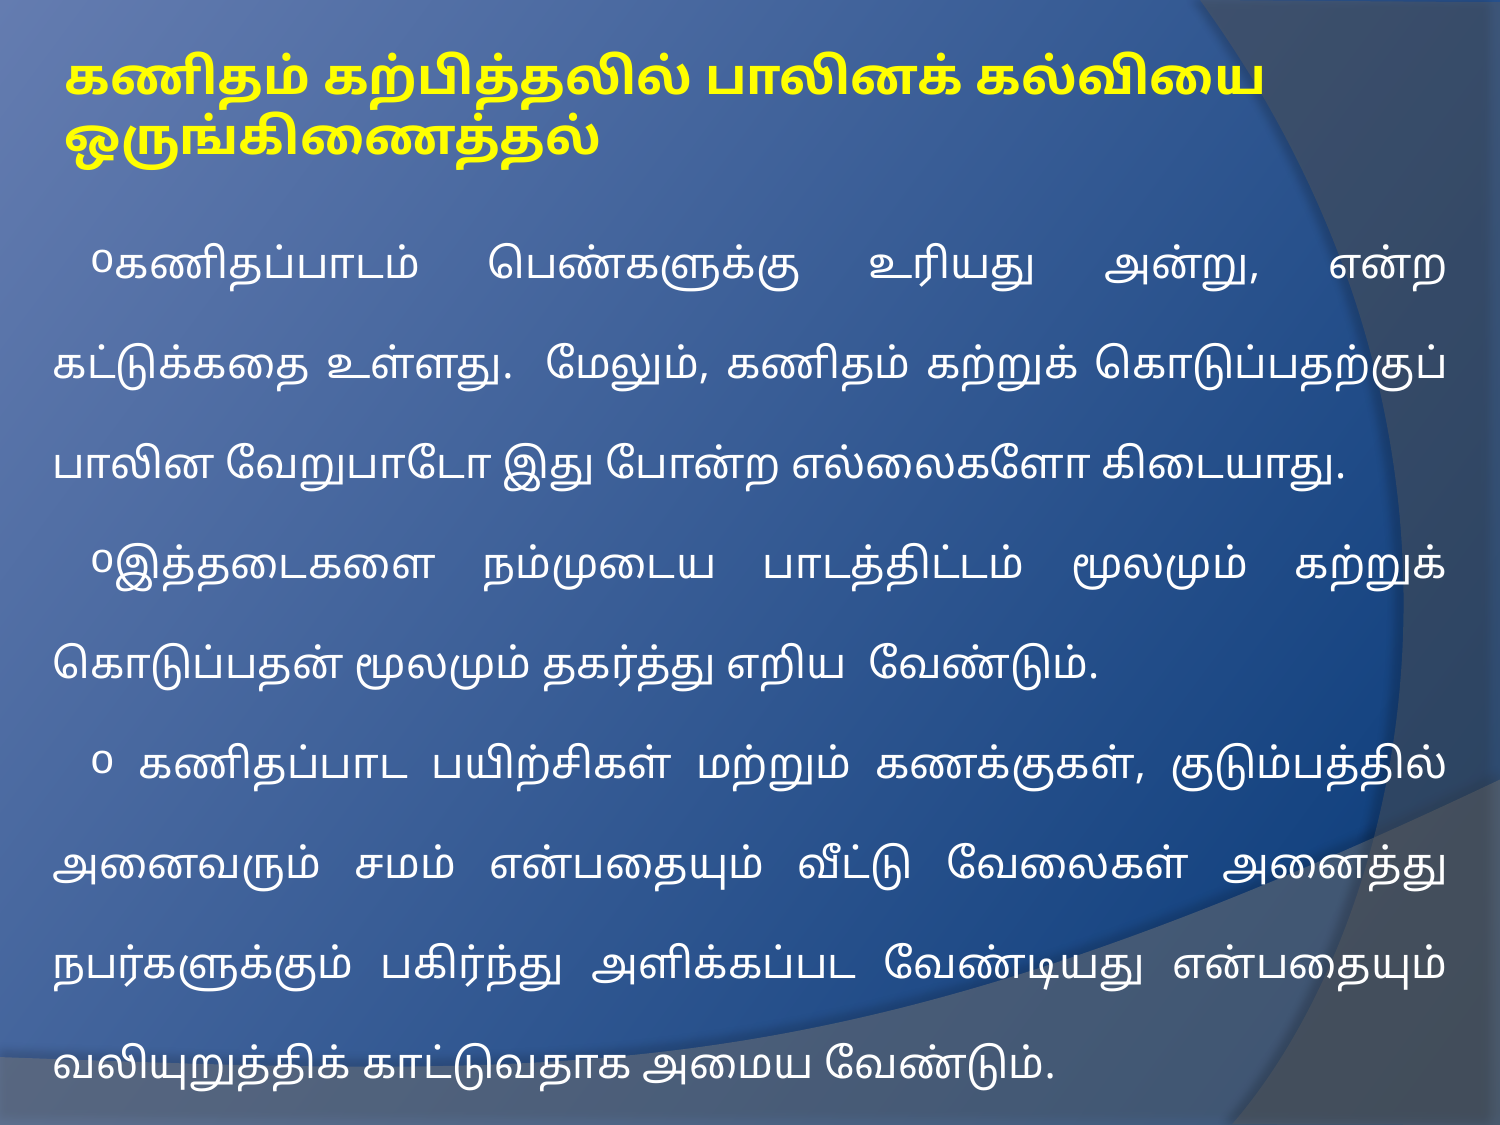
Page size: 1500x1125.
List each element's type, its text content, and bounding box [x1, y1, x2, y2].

text_box கணிதம் கற்பித்தலில் பாலினக் கல்வியை ஒருங்கிணைத்தல் [49, 37, 1463, 173]
text_box கணிதப்பாடம் பெண்களுக்கு உரியது அன்று, என்ற கட்டுக்கதை உள்ளது. மேலும், கணிதம் கற்றுக் கொடுப்பதற்குப் பாலின வேறுபாடோ இது போன்ற எல்லைகளோ கிடையாது. இத்தடைகளை நம்முடைய பாடத்திட்டம் மூலமும் கற்றுக் கொடுப்பதன் மூலமும் தகர்த்து எறிய வேண்டும். கணிதப்பாட பயிற்சிகள் மற்றும் கணக்குகள், குடும்பத்தில் அனைவரும் சமம் என்பதையும் வீட்டு வேலைகள் அனைத்து நபர்களுக்கும் பகிர்ந்து அளிக்கப்பட வேண்டியது என்பதையும் வலியுறுத்திக் காட்டுவதாக அமைய வேண்டும். [37, 179, 1463, 1095]
